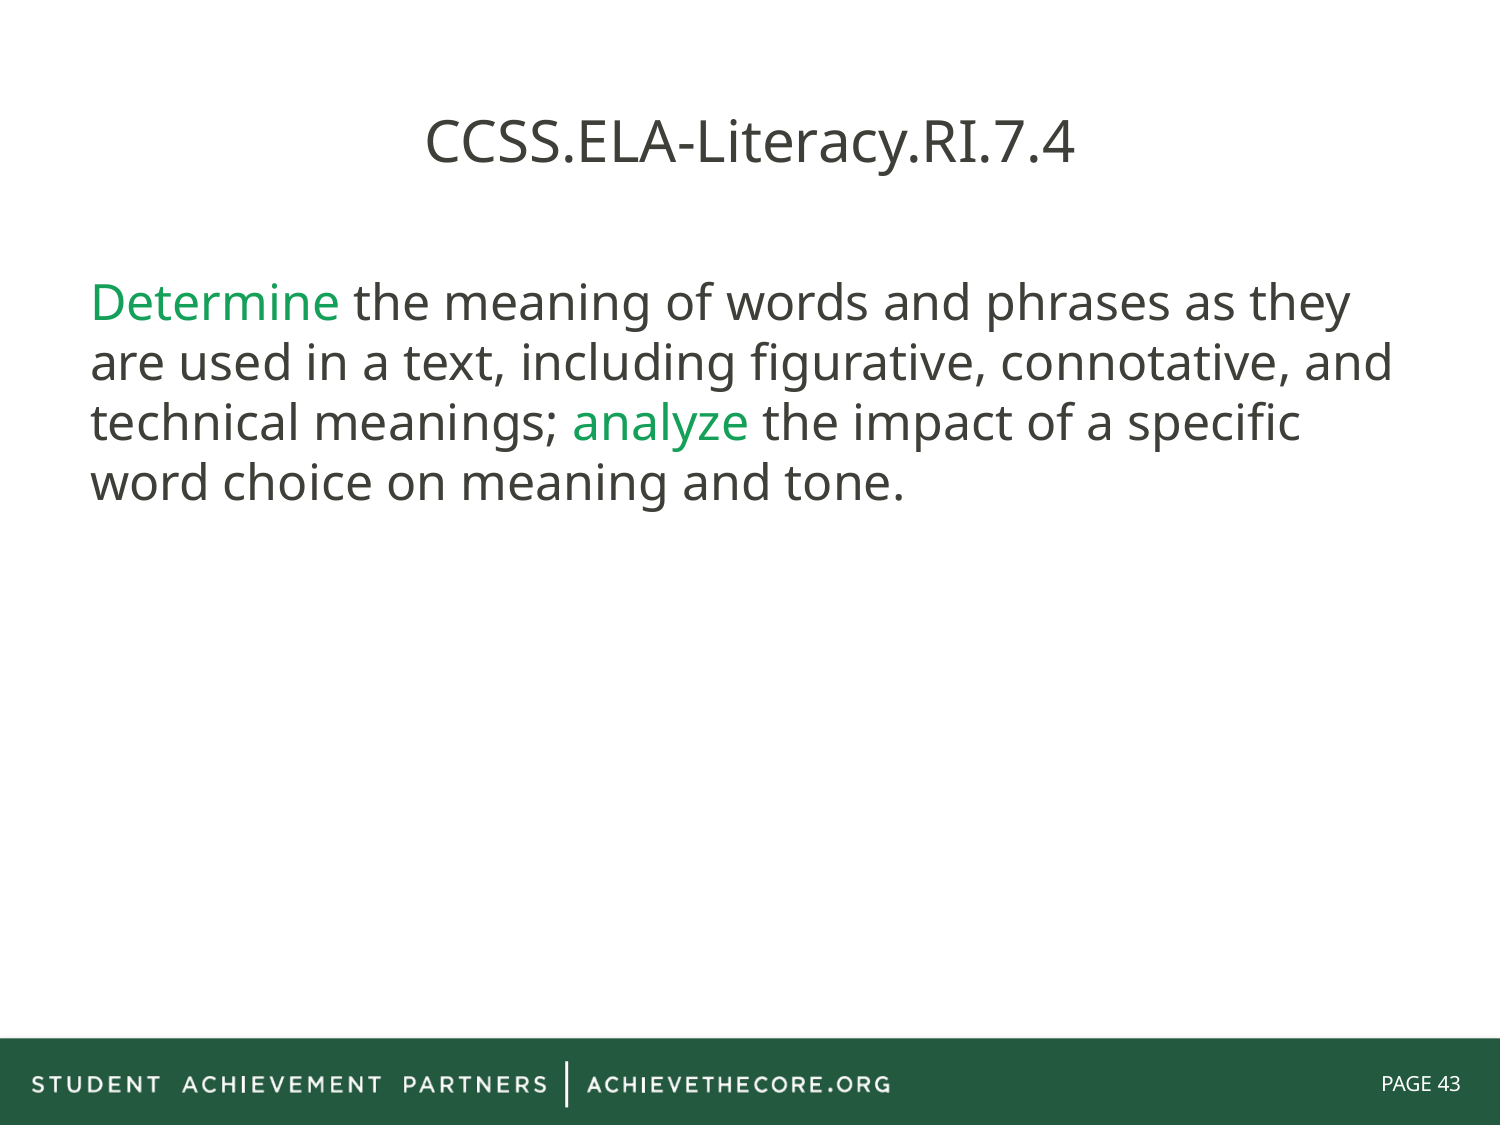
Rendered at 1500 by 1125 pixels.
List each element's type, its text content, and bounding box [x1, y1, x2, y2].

title CCSS.ELA-Literacy.RI.7.4 [75, 45, 1425, 233]
list Determine the meaning of words and phrases as they are used in a text, including figurative, connotative, and technical meanings; analyze the impact of a specific word choice on meaning and tone. [75, 262, 1425, 1005]
